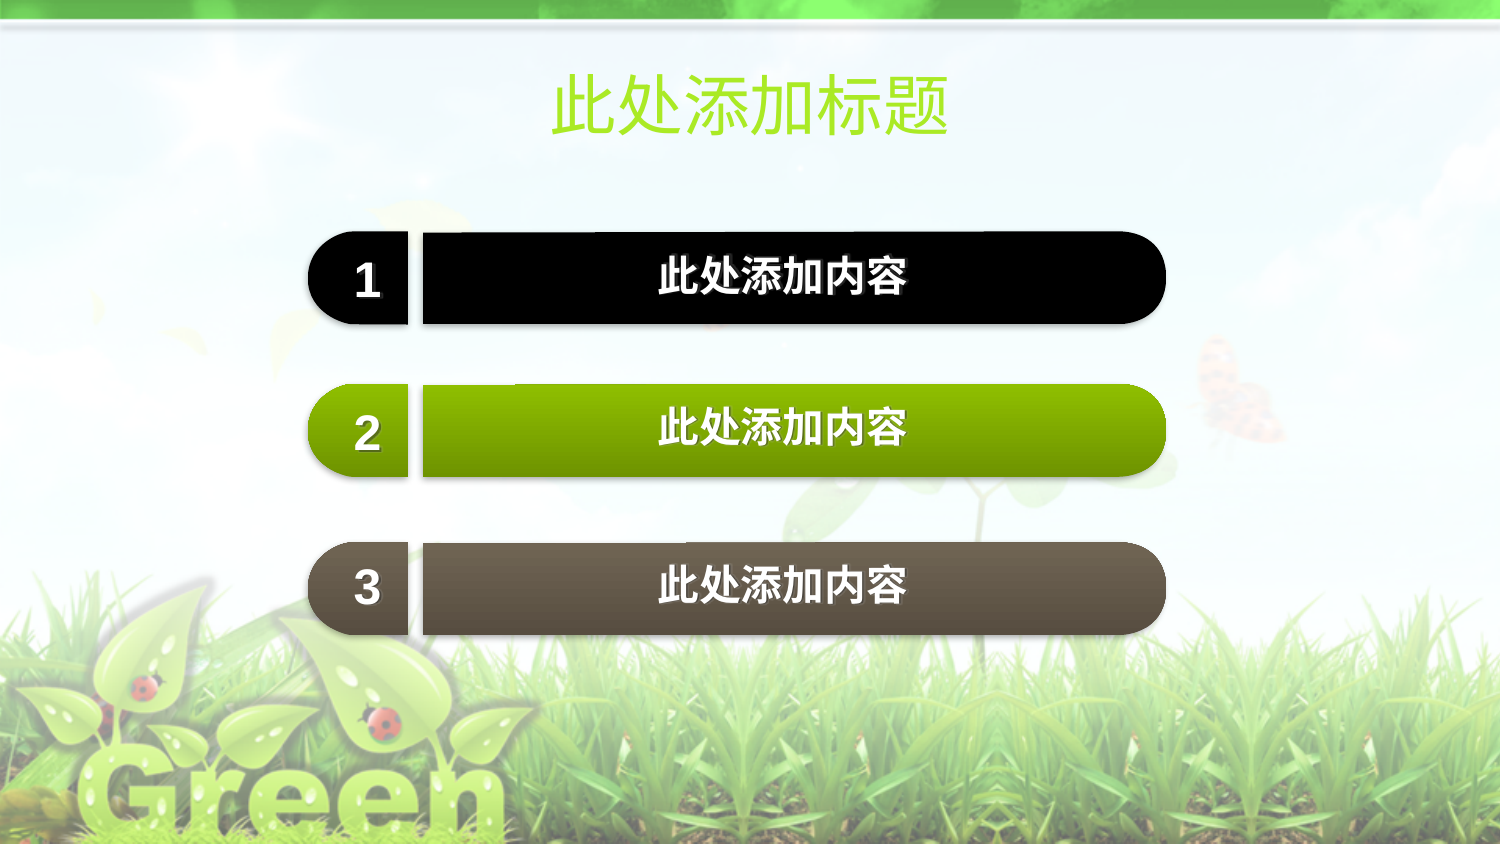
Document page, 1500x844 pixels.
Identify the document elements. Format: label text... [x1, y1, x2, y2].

title 此处添加标题 [75, 33, 1425, 175]
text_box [307, 383, 1167, 478]
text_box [307, 230, 1167, 325]
picture [0, 0, 1500, 844]
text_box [307, 541, 1167, 636]
